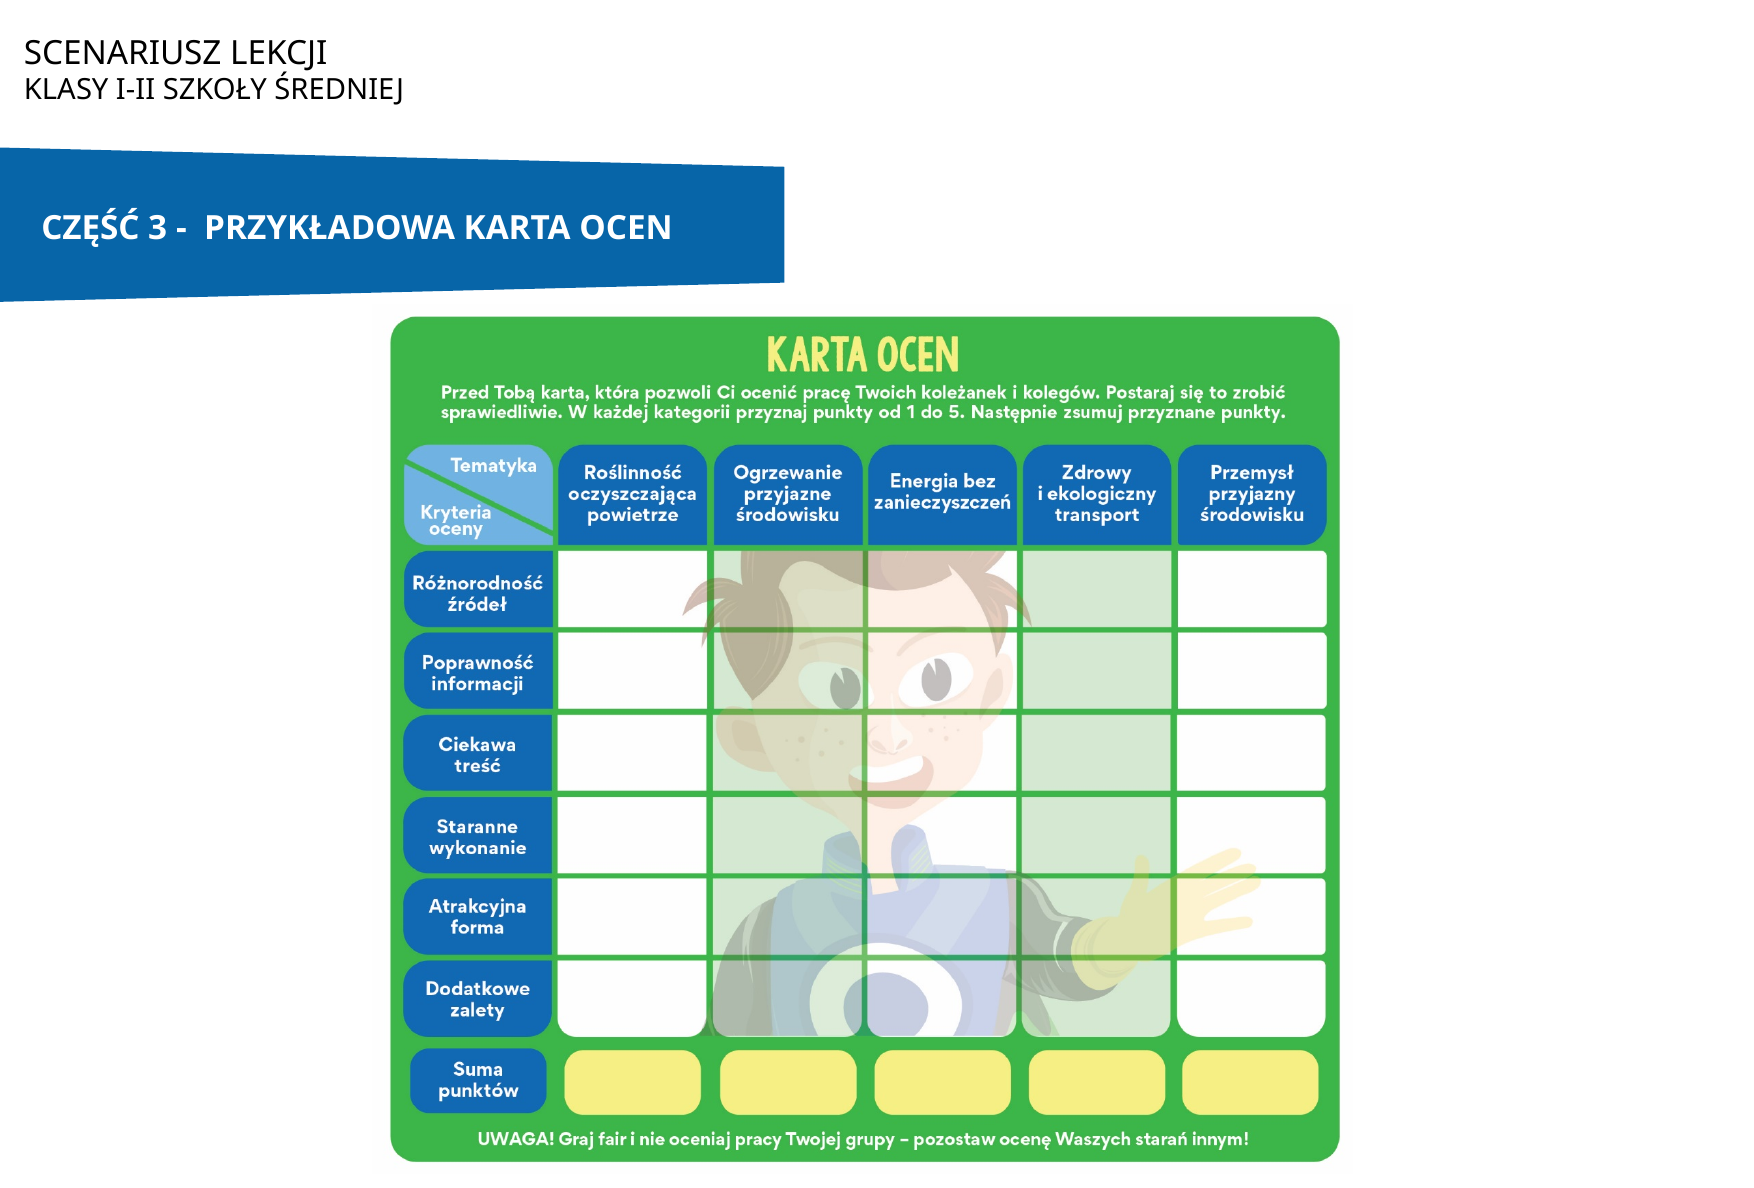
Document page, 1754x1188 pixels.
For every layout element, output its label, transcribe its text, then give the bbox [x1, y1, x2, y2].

text_box SCENARIUSZ LEKCJI KLASY I-II SZKOŁY ŚREDNIEJ [9, 23, 475, 114]
picture [372, 304, 1353, 1174]
text_box CZĘŚĆ 3 - PRZYKŁADOWA KARTA OCEN [26, 198, 1218, 334]
text_box [0, 146, 786, 303]
